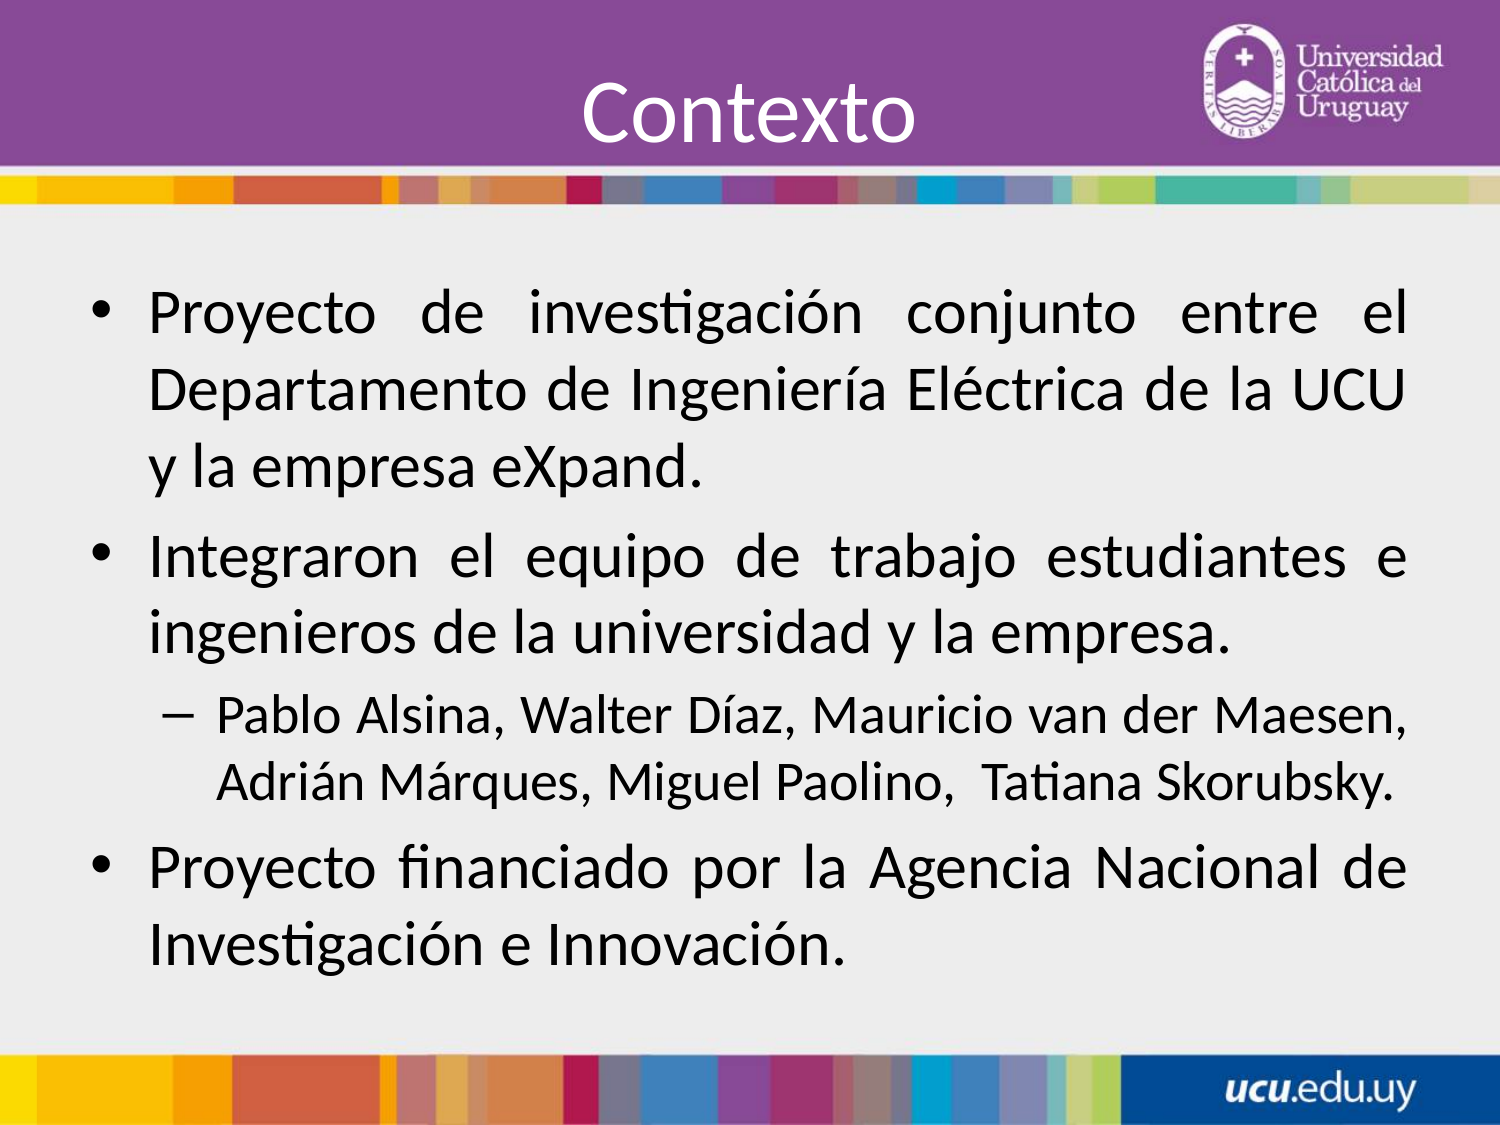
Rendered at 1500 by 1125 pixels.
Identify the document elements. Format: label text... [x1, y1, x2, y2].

title Contexto [75, 11, 1425, 200]
list Proyecto de investigación conjunto entre el Departamento de Ingeniería Eléctrica de la UCU y la empresa eXpand. Integraron el equipo de trabajo estudiantes e ingenieros de la universidad y la empresa. Pablo Alsina, Walter Díaz, Mauricio van der Maesen, Adrián Márques, Miguel Paolino, Tatiana Skorubsky. Proyecto financiado por la Agencia Nacional de Investigación e Innovación. [75, 262, 1425, 1005]
picture [0, 0, 1500, 1125]
